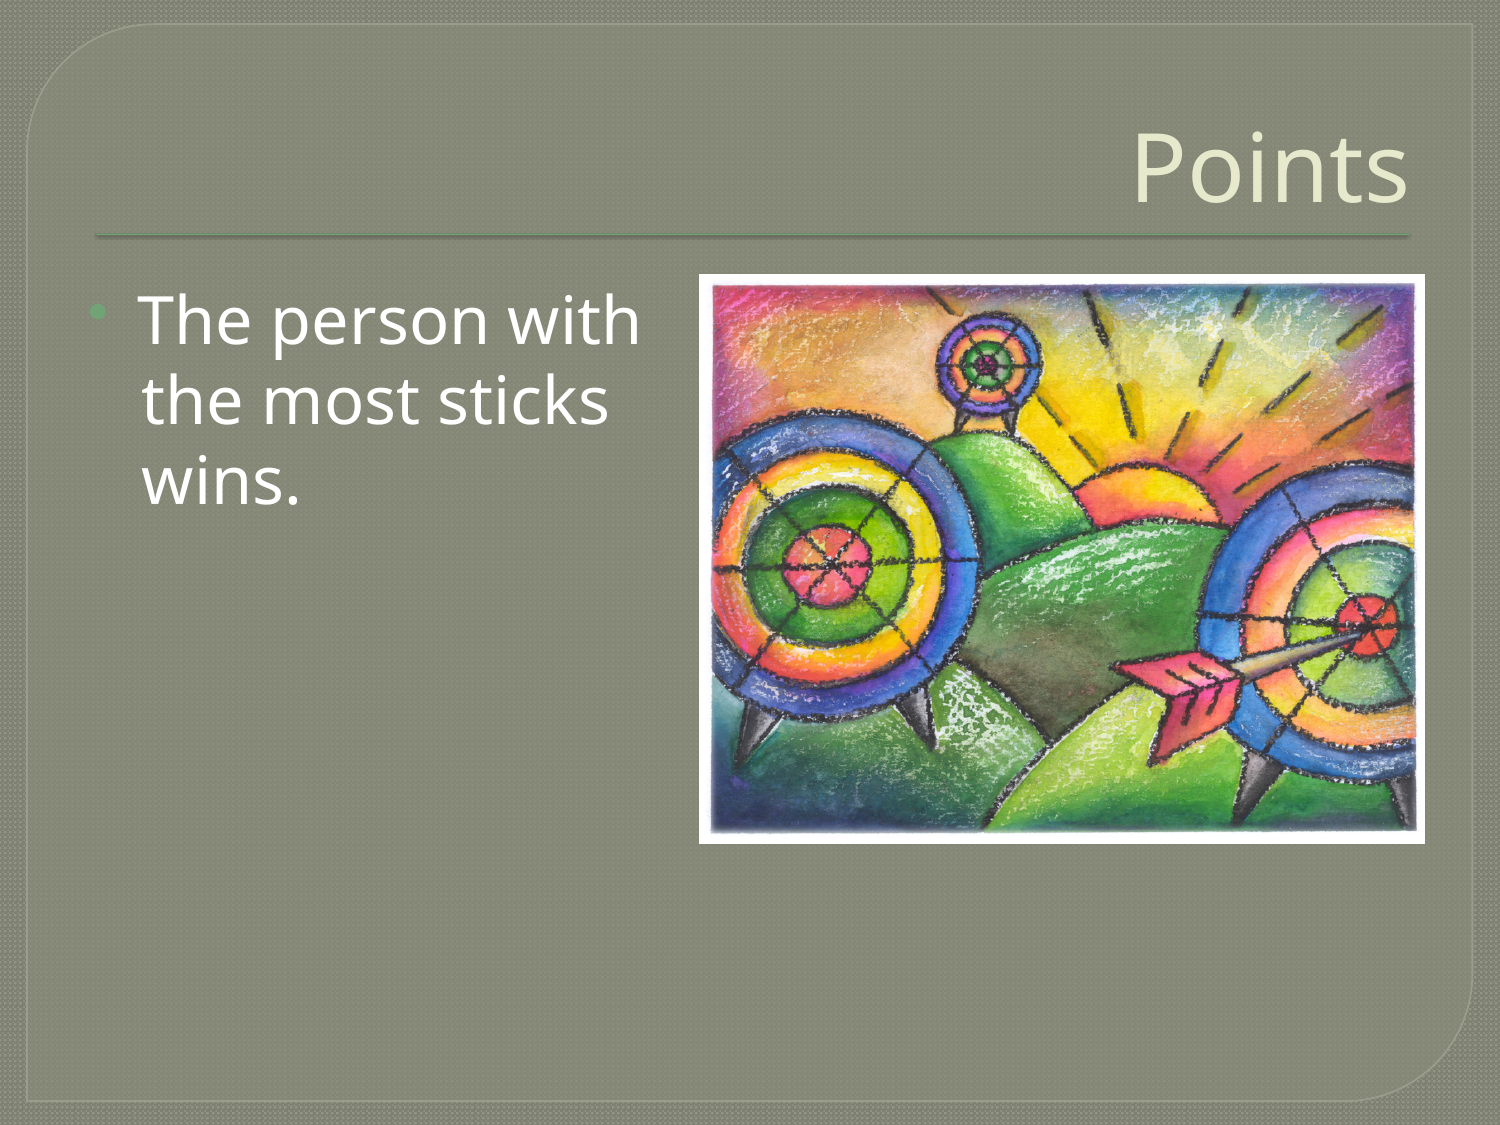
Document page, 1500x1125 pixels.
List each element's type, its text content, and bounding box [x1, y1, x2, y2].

title Points [75, 41, 1425, 230]
picture [699, 274, 1426, 844]
list The person with the most sticks wins. [75, 270, 1425, 1013]
